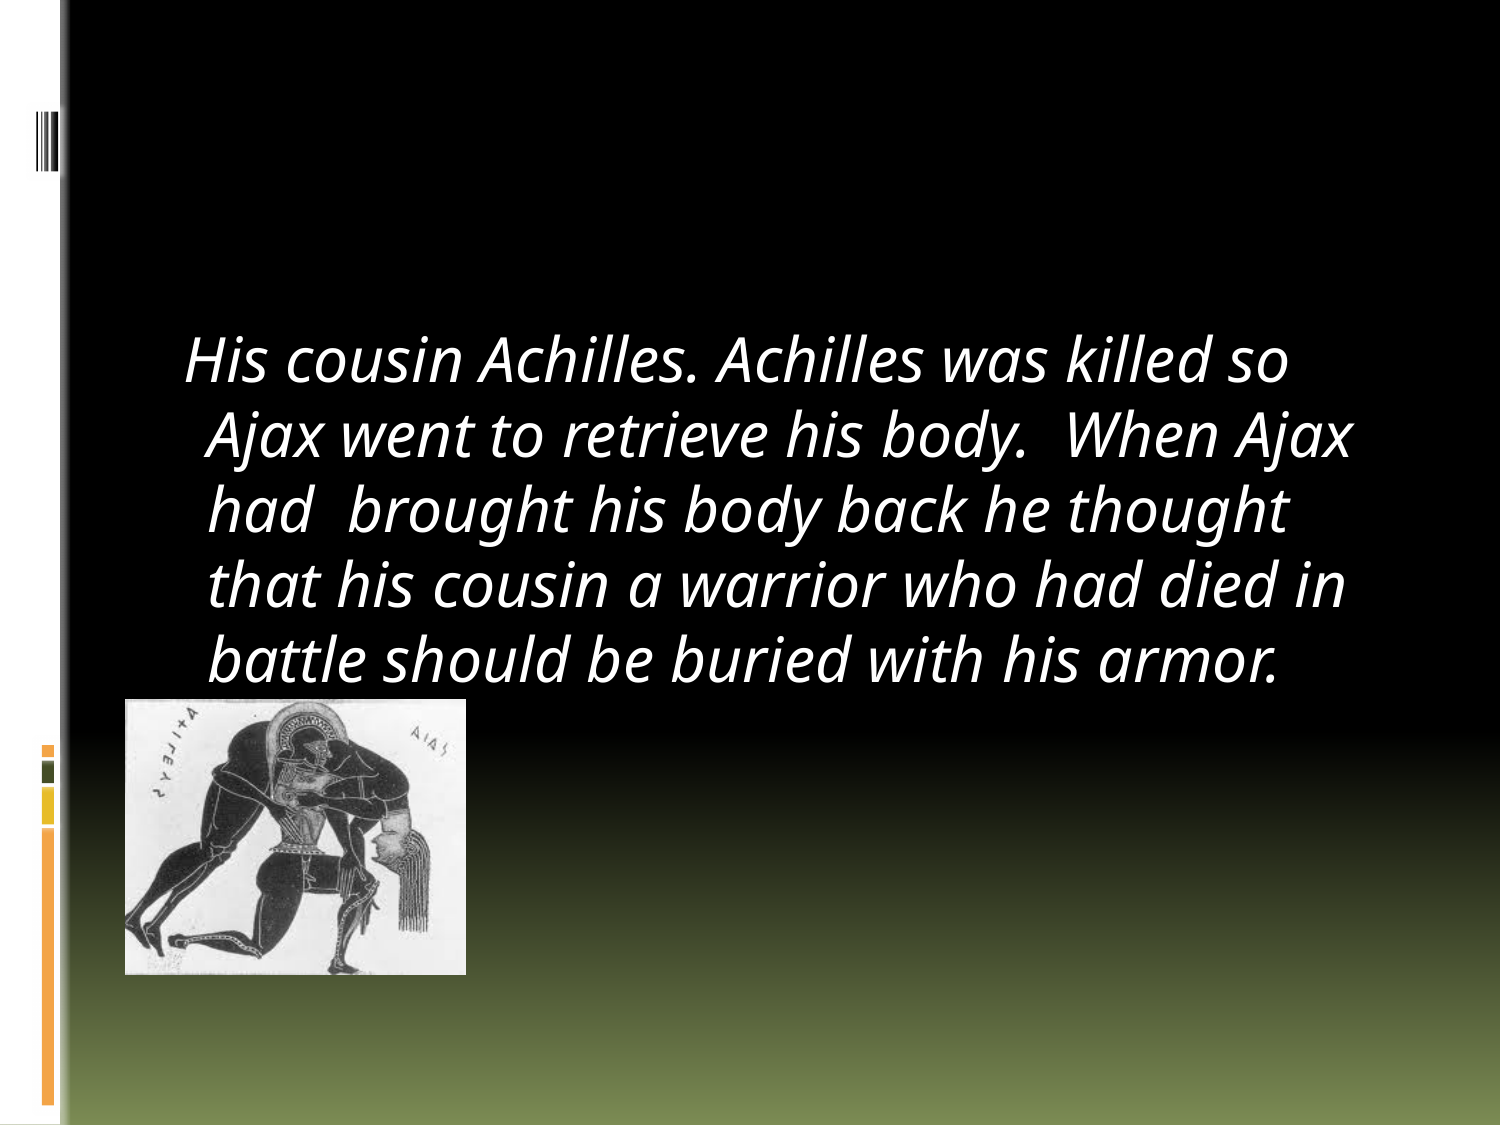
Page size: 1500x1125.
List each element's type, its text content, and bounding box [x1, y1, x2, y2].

list His cousin Achilles. Achilles was killed so Ajax went to retrieve his body. When Ajax had brought his body back he thought that his cousin a warrior who had died in battle should be buried with his armor. [125, 312, 1400, 1063]
picture [124, 699, 467, 976]
